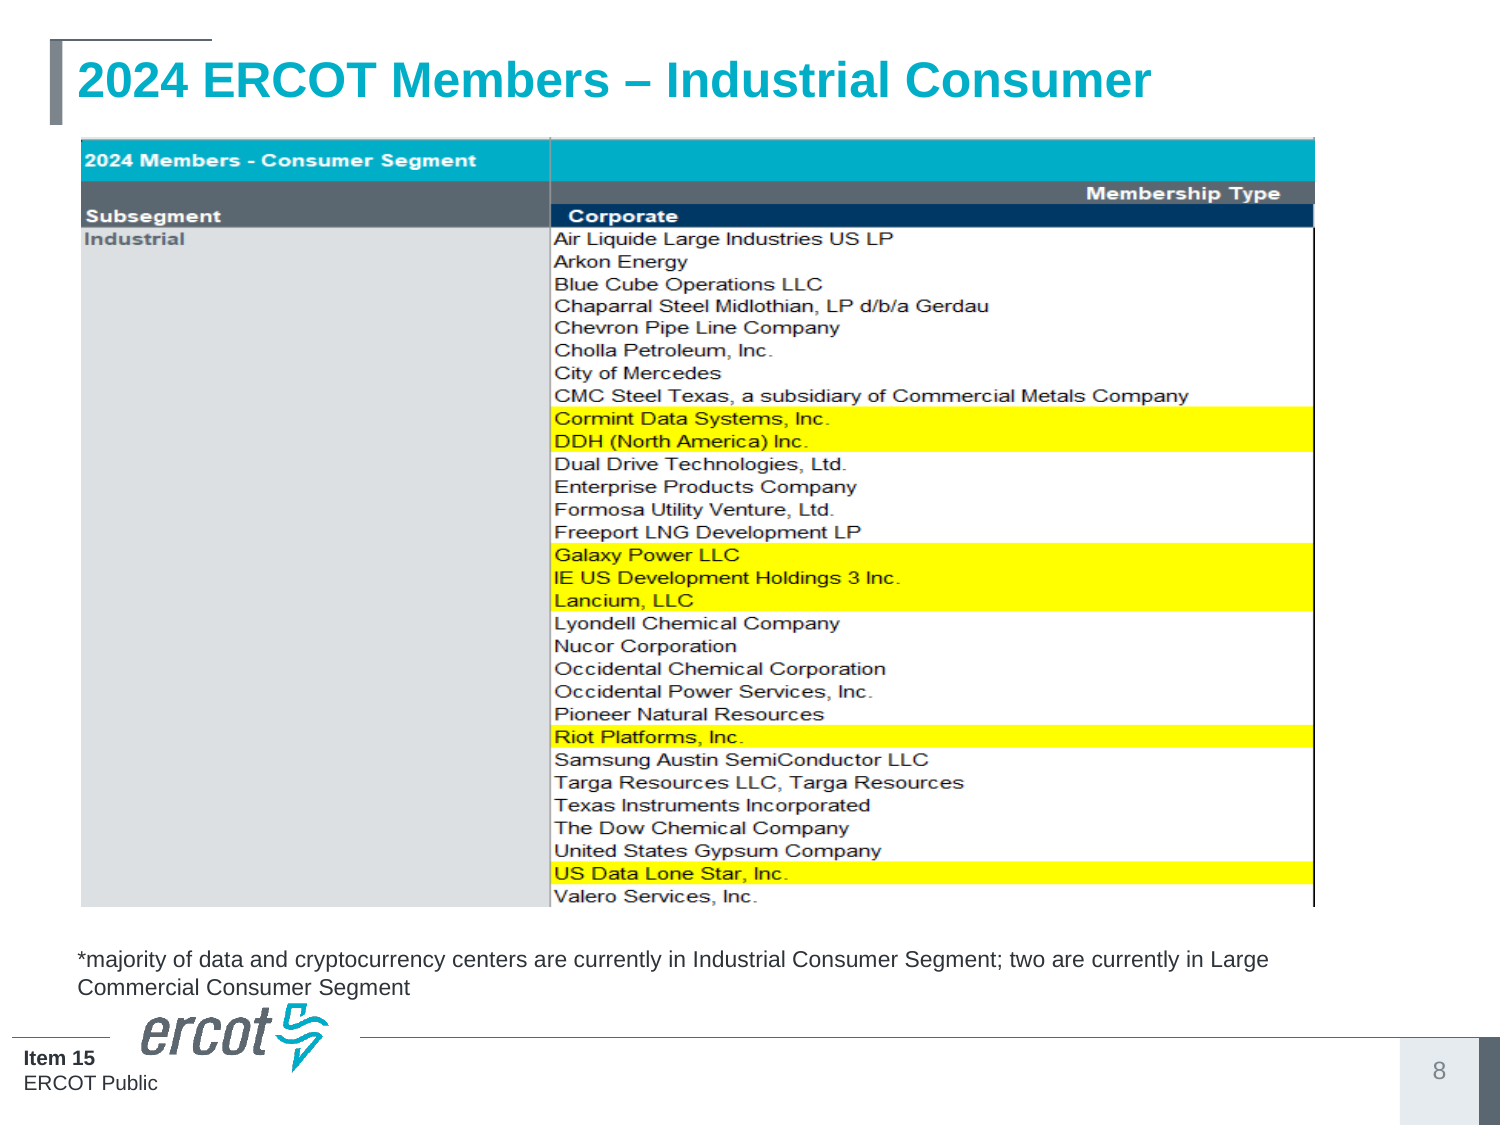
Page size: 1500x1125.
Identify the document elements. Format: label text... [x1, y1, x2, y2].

text_box *majority of data and cryptocurrency centers are currently in Industrial Consumer Segment; two are currently in Large Commercial Consumer Segment [62, 937, 1363, 1008]
slide_number 8 [1400, 1051, 1480, 1088]
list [80, 137, 1315, 907]
title 2024 ERCOT Members – Industrial Consumer [62, 39, 1450, 125]
picture [137, 1008, 332, 1075]
